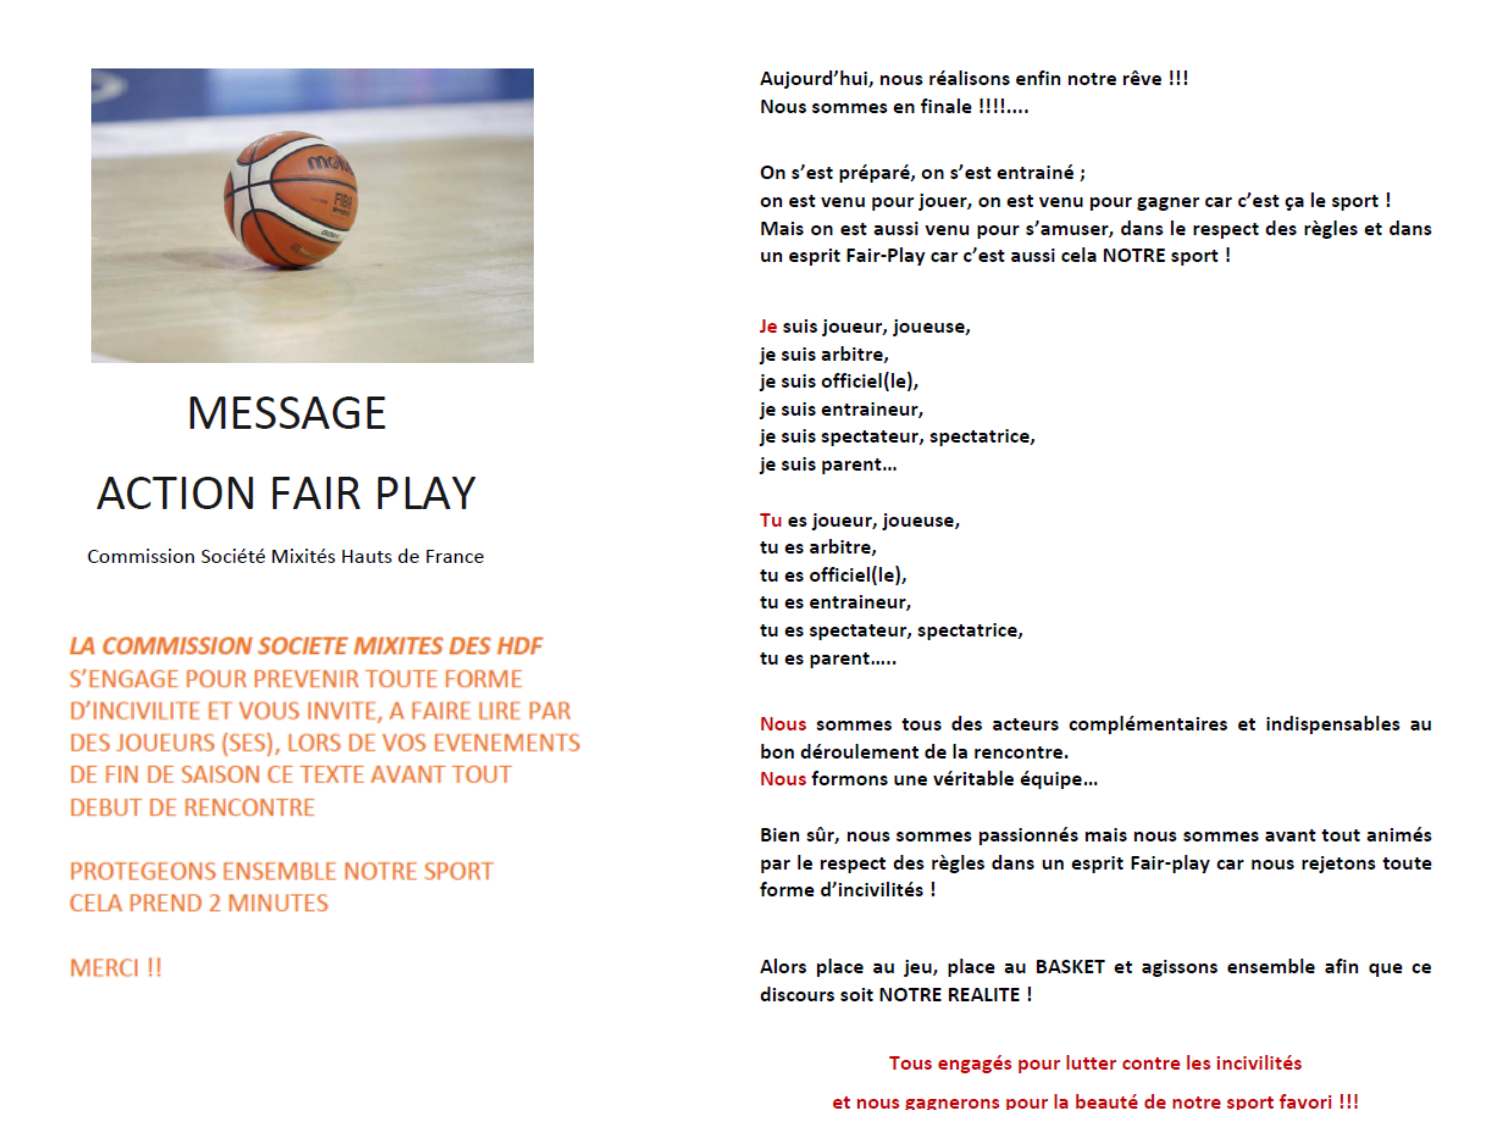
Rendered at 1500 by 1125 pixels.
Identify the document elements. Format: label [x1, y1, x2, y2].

picture [738, 62, 1447, 1110]
picture [53, 609, 586, 998]
picture [53, 47, 556, 587]
